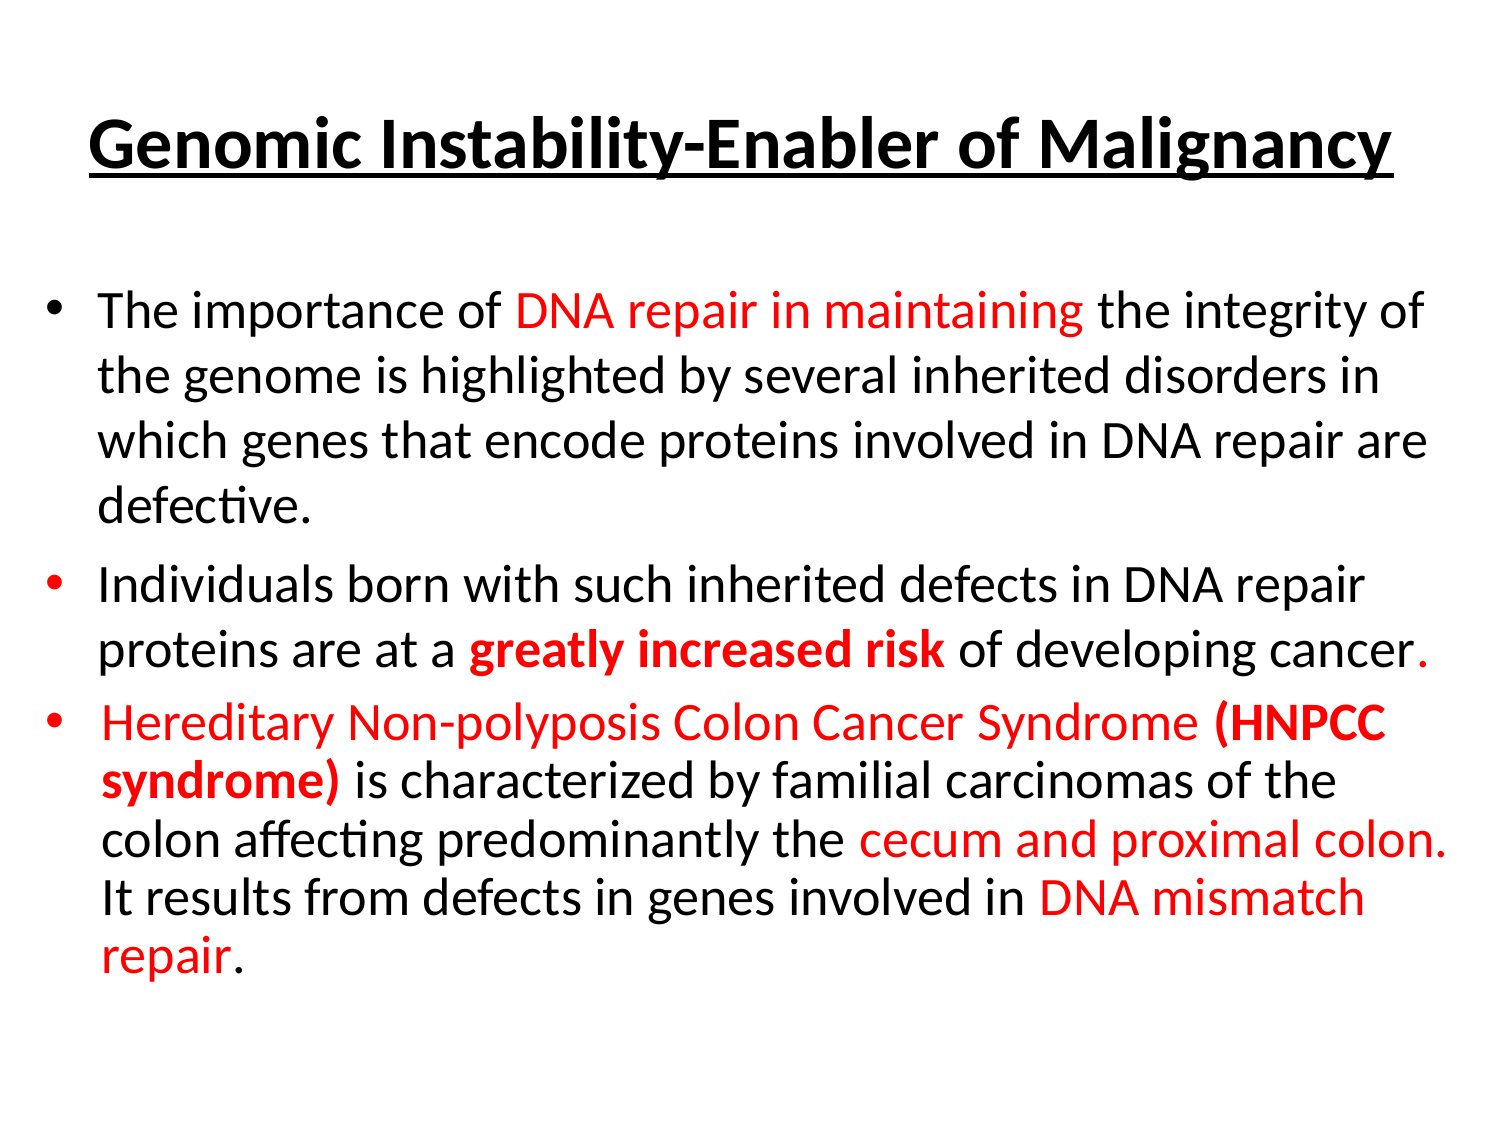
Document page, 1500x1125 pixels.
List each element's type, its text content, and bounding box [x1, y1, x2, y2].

title Genomic Instability-Enabler of Malignancy [75, 45, 1425, 233]
list The importance of DNA repair in maintaining the integrity of the genome is highlighted by several inherited disorders in which genes that encode proteins involved in DNA repair are defective. Individuals born with such inherited defects in DNA repair proteins are at a greatly increased risk of developing cancer. Hereditary Non-polyposis Colon Cancer Syndrome (HNPCC syndrome) is characterized by familial carcinomas of the colon affecting predominantly the cecum and proximal colon. It results from defects in genes involved in DNA mismatch repair. [45, 274, 1455, 1084]
